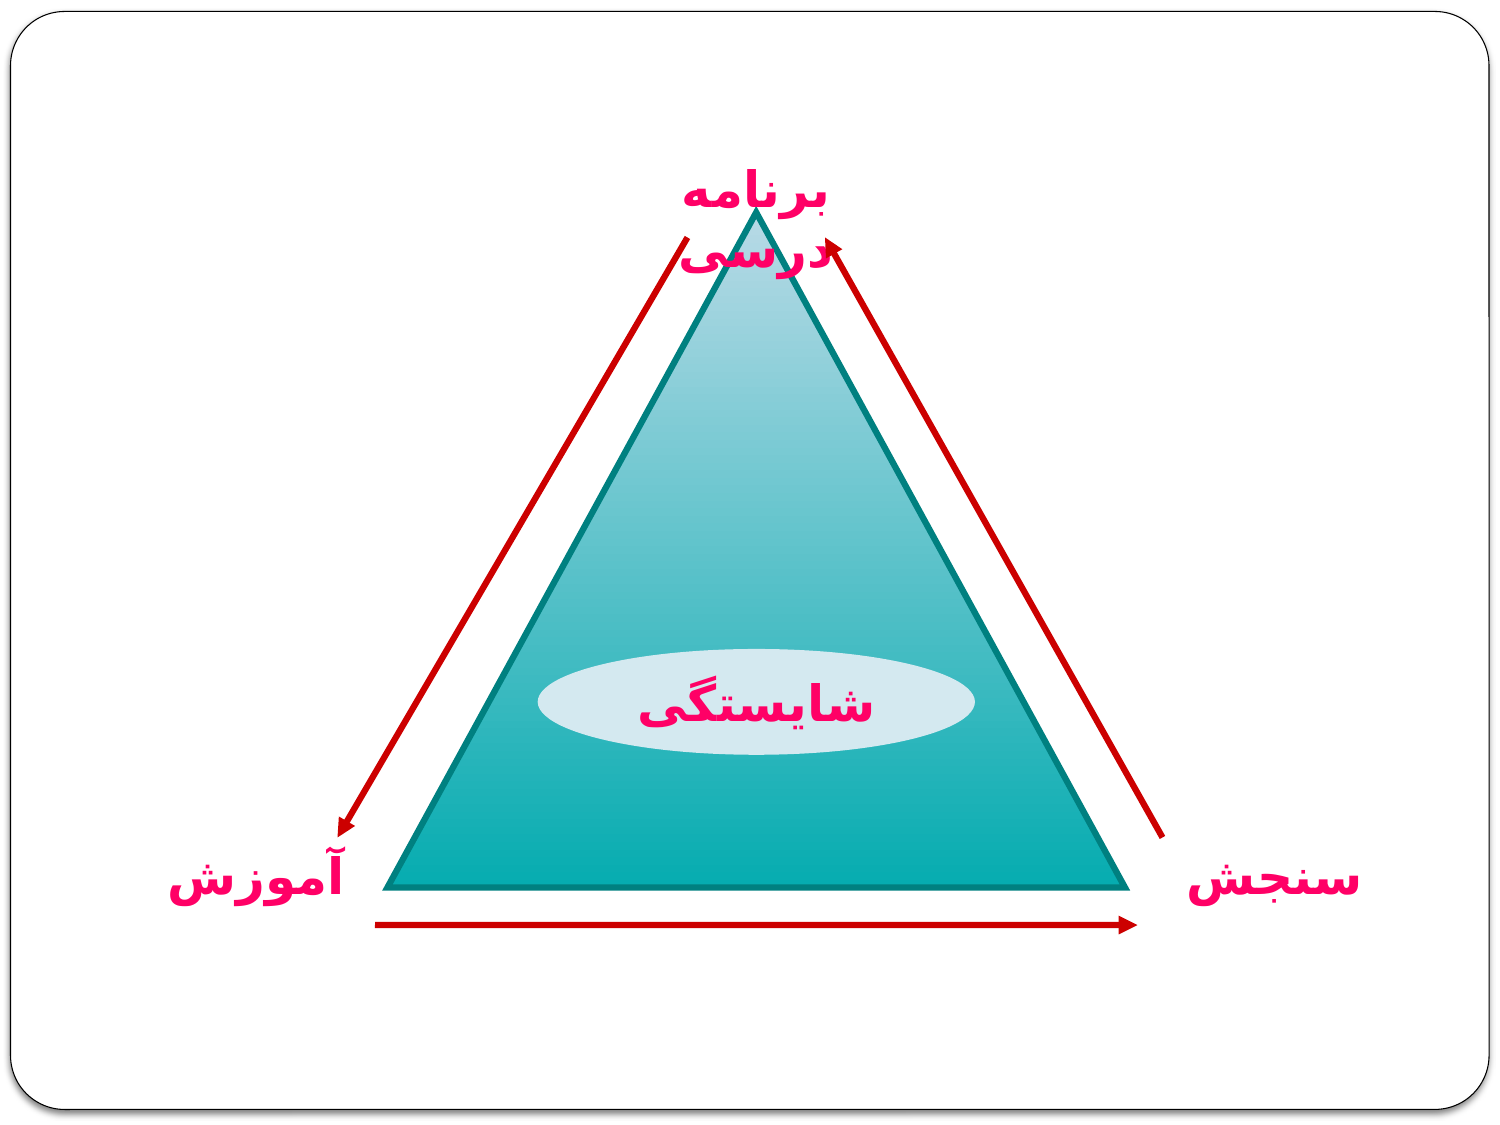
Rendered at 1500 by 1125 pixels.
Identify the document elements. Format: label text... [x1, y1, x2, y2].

text_box آموزش [87, 837, 425, 913]
text_box [374, 918, 1138, 932]
text_box برنامه درسی [587, 149, 925, 285]
text_box سنجش [1087, 837, 1463, 913]
text_box [337, 237, 688, 838]
text_box [387, 285, 1125, 888]
text_box شایستگی [537, 648, 975, 755]
text_box [825, 237, 1163, 838]
